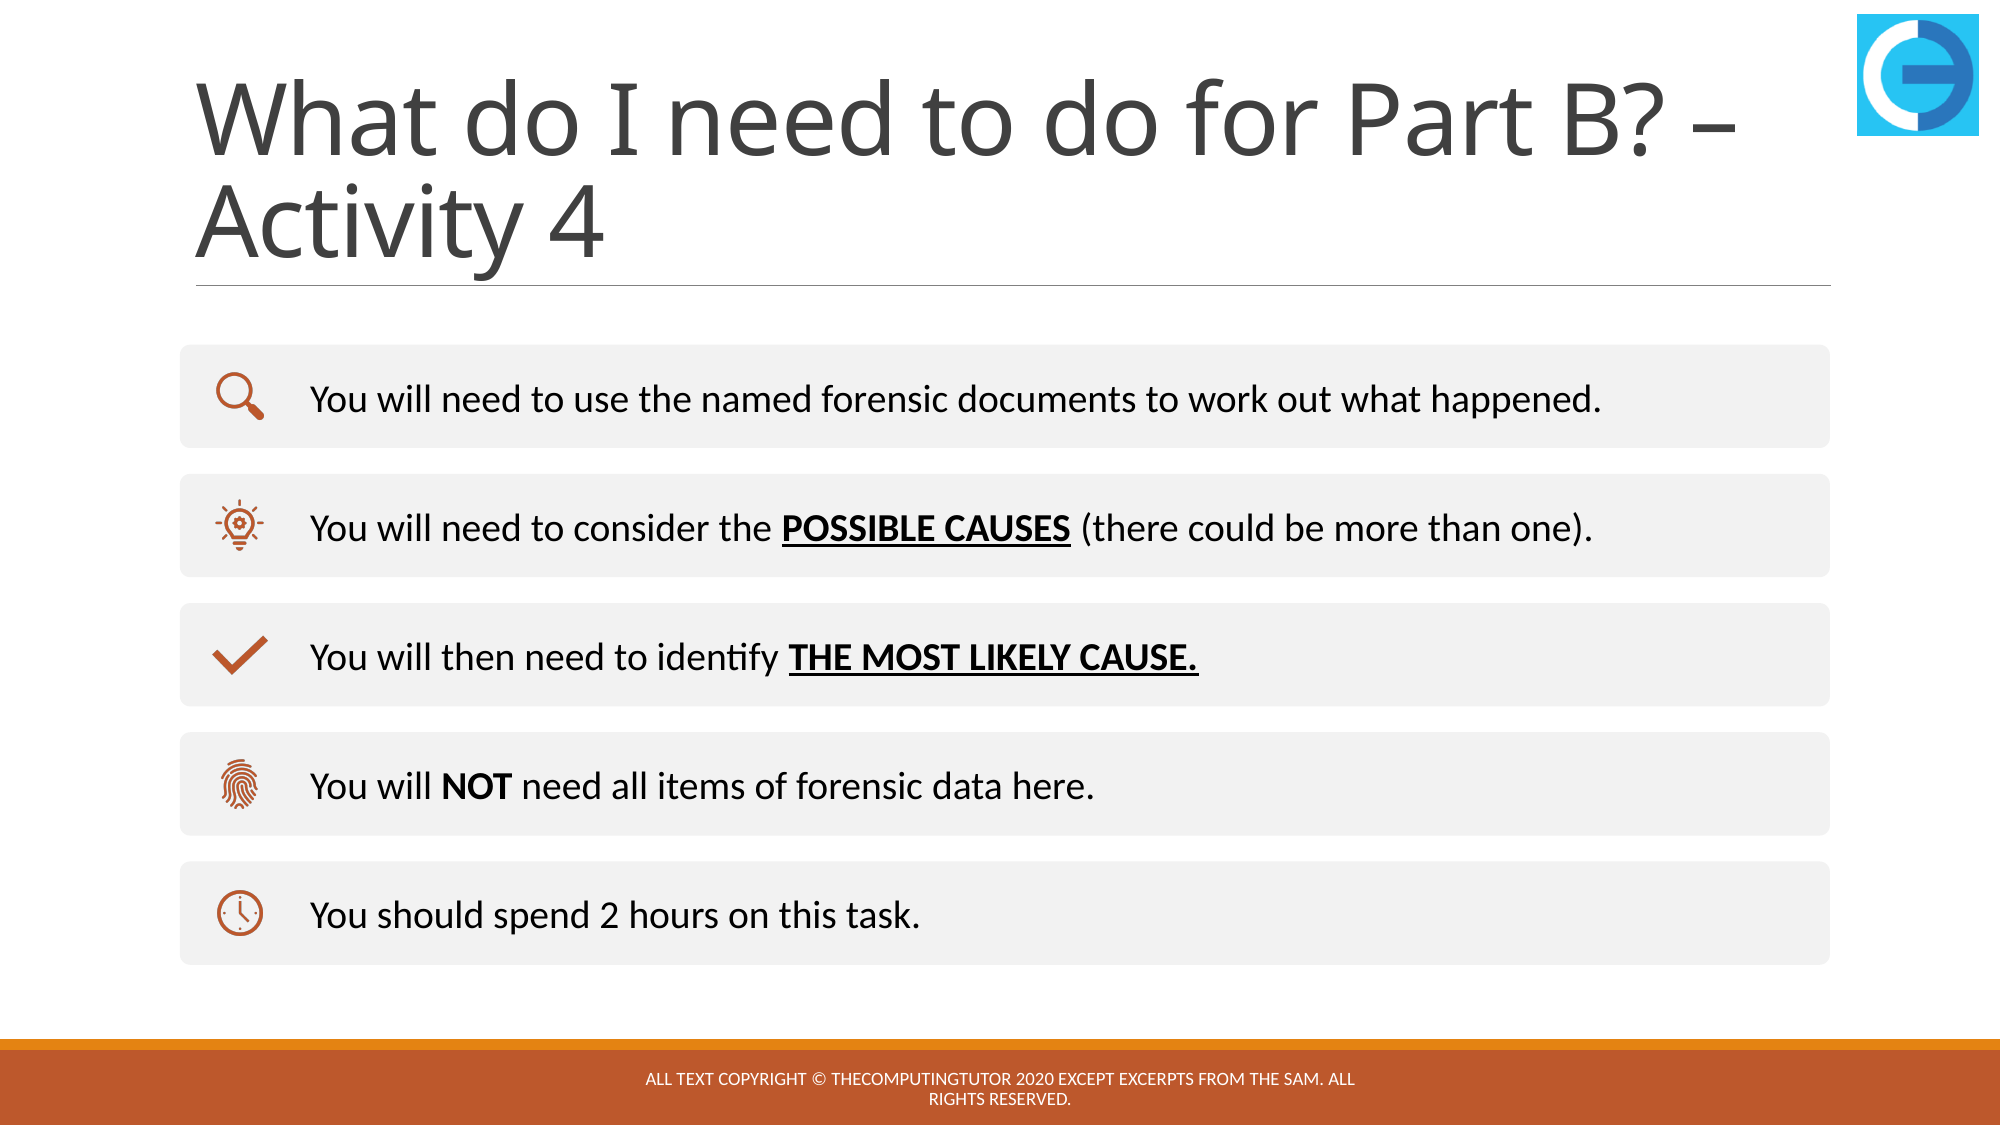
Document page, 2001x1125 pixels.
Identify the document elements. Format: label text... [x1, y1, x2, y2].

footer All text copyright © TheComputingTutor 2020 except excerpts from the SAM. All rights Reserved. [604, 1059, 1396, 1120]
title What do I need to do for Part B? – Activity 4 [180, 47, 1830, 285]
picture [1857, 14, 1979, 136]
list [179, 343, 1831, 966]
